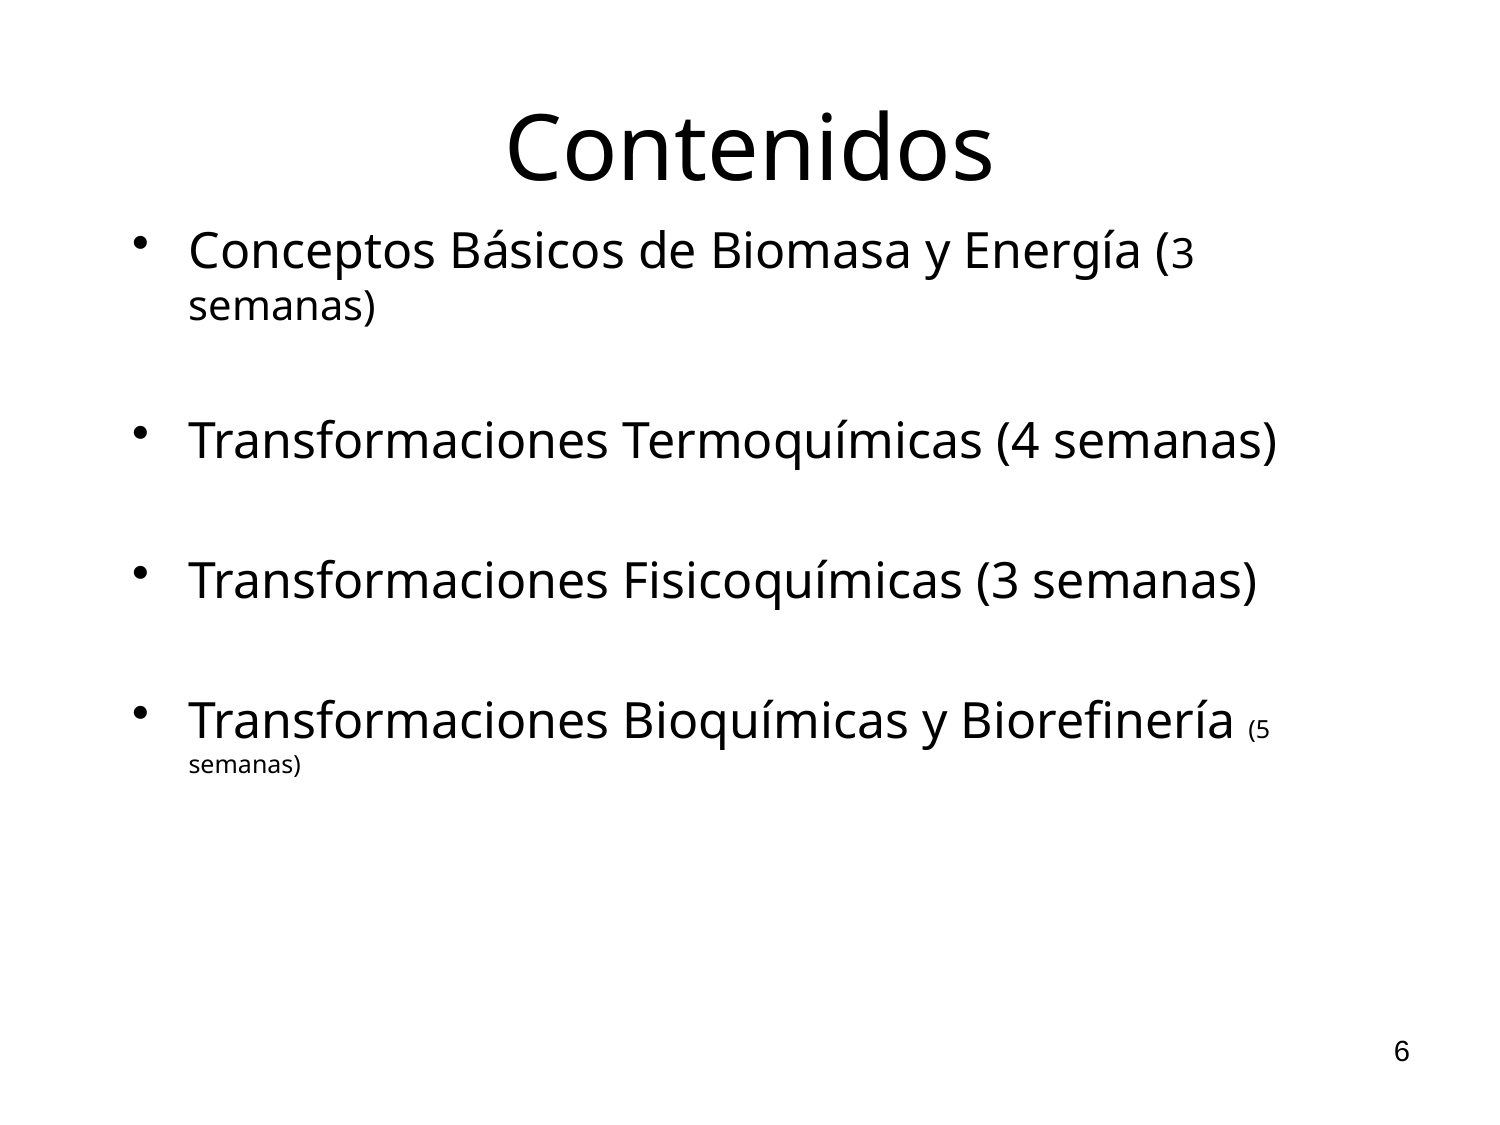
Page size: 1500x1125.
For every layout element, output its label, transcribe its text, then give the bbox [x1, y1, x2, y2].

list Conceptos Básicos de Biomasa y Energía (3 semanas) Transformaciones Termoquímicas (4 semanas) Transformaciones Fisicoquímicas (3 semanas) Transformaciones Bioquímicas y Biorefinería (5 semanas) [116, 210, 1393, 1027]
title Contenidos [112, 49, 1388, 238]
slide_number 6 [1074, 1024, 1426, 1103]
